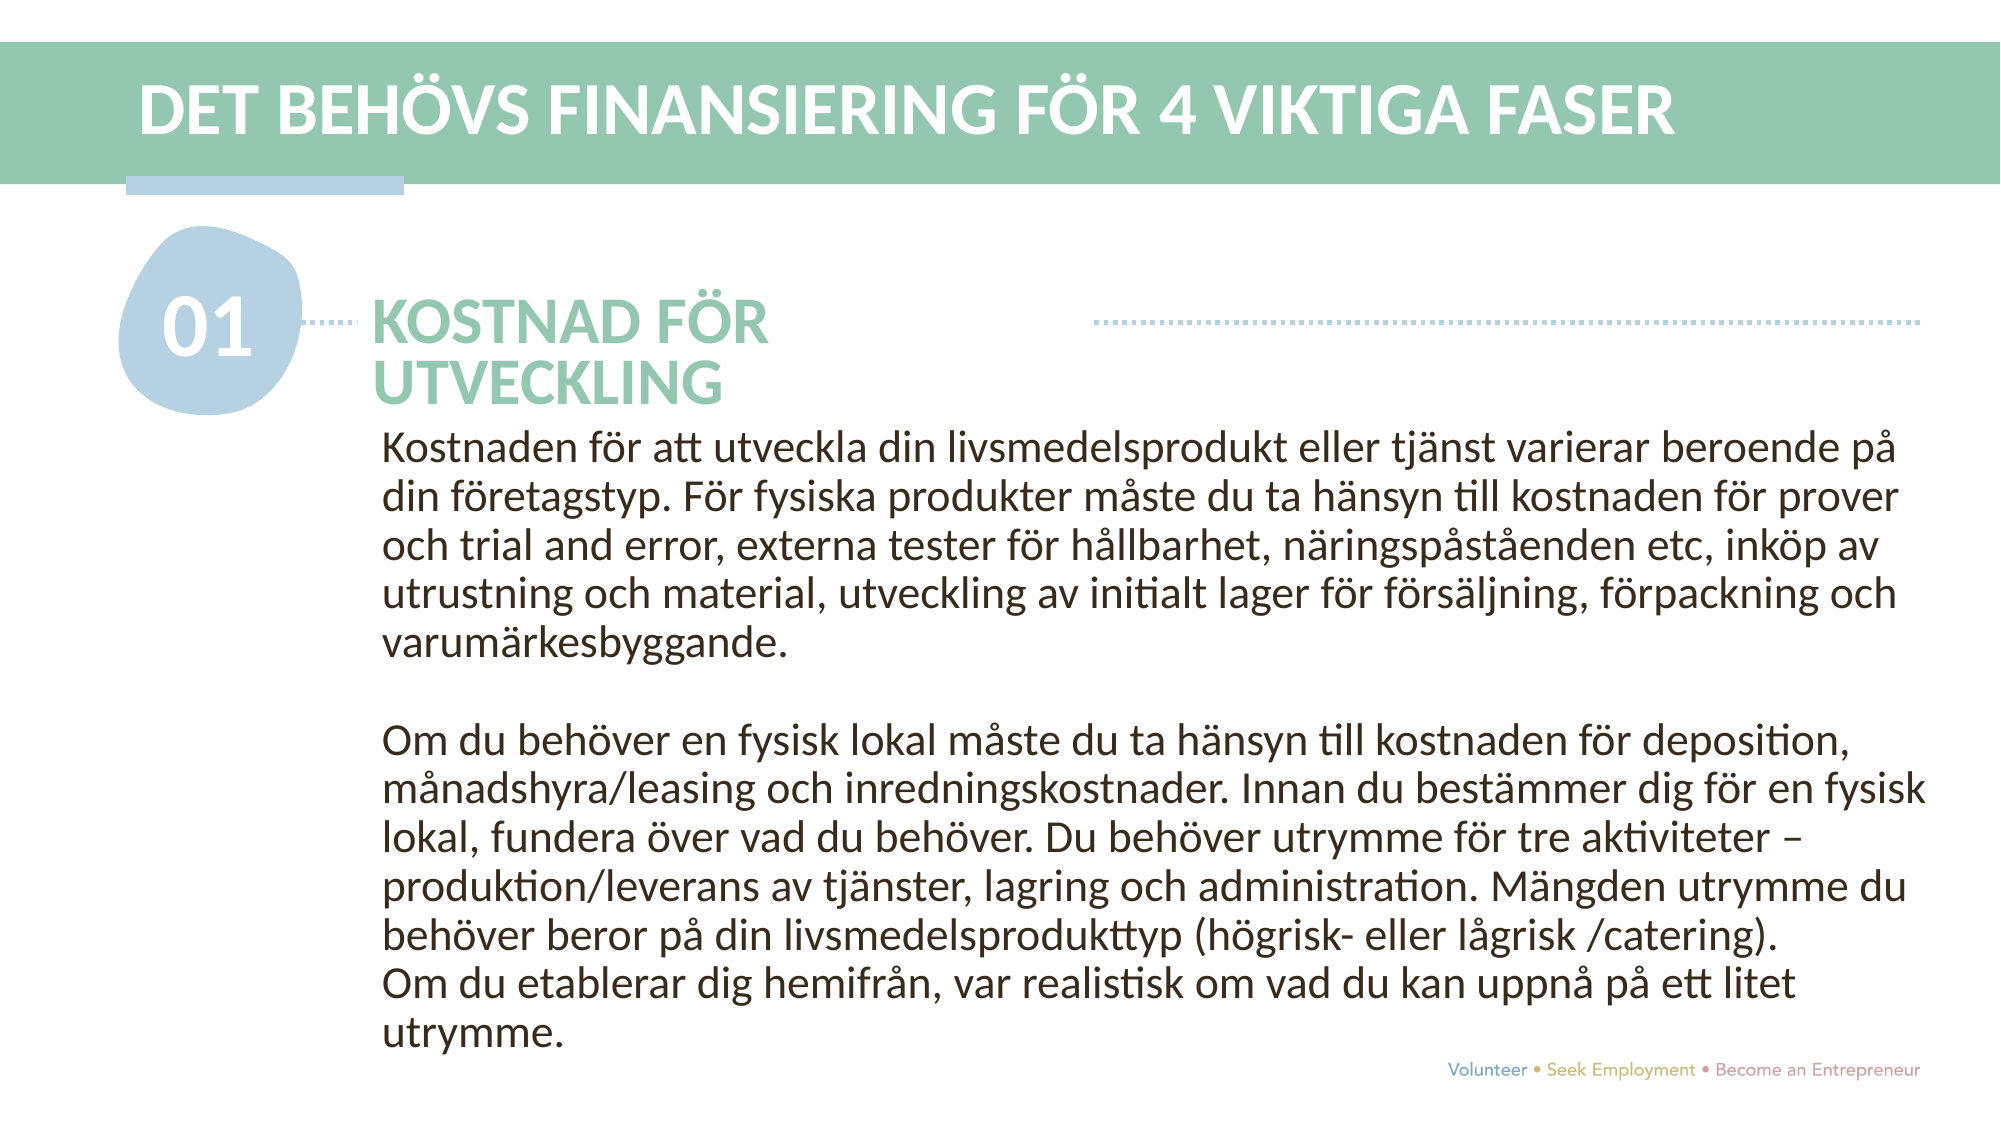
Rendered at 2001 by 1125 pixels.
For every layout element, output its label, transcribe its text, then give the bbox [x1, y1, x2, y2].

list DET BEHÖVS FINANSIERING FÖR 4 VIKTIGA FASER [123, 51, 1913, 170]
picture [1418, 1046, 1971, 1103]
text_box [118, 225, 302, 471]
text_box KOSTNAD FÖR UTVECKLING [357, 288, 1094, 322]
text_box Kostnaden för att utveckla din livsmedelsprodukt eller tjänst varierar beroende på din företagstyp. För fysiska produkter måste du ta hänsyn till kostnaden för prover och trial and error, externa tester för hållbarhet, näringspåståenden etc, inköp av utrustning och material, utveckling av initialt lager för försäljning, förpackning och varumärkesbyggande. Om du behöver en fysisk lokal måste du ta hänsyn till kostnaden för deposition, månadshyra/leasing och inredningskostnader. Innan du bestämmer dig för en fysisk lokal, fundera över vad du behöver. Du behöver utrymme för tre aktiviteter – produktion/leverans av tjänster, lagring och administration. Mängden utrymme du behöver beror på din livsmedelsprodukttyp (högrisk- eller lågrisk /catering). Om du etablerar dig hemifrån, var realistisk om vad du kan uppnå på ett litet utrymme. [366, 415, 1942, 972]
text_box KOSTNAD FÖR UTVECKLING [357, 323, 1094, 361]
